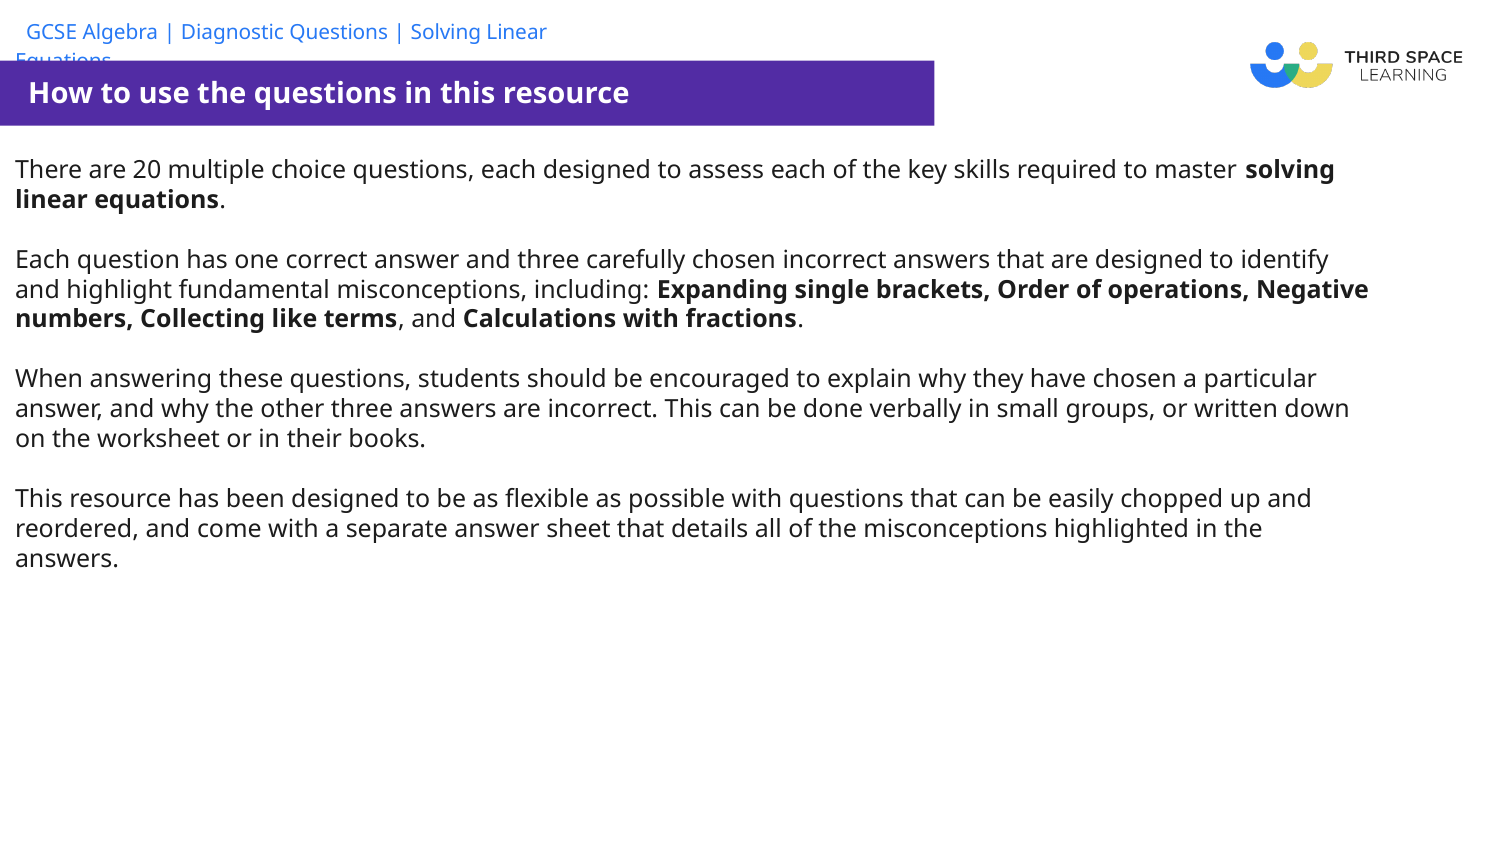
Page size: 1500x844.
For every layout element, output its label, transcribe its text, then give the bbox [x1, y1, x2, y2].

picture [1250, 33, 1465, 99]
text_box There are 20 multiple choice questions, each designed to assess each of the key skills required to master solving linear equations. Each question has one correct answer and three carefully chosen incorrect answers that are designed to identify and highlight fundamental misconceptions, including: Expanding single brackets, Order of operations, Negative numbers, Collecting like terms, and Calculations with fractions. When answering these questions, students should be encouraged to explain why they have chosen a particular answer, and why the other three answers are incorrect. This can be done verbally in small groups, or written down on the worksheet or in their books. This resource has been designed to be as flexible as possible with questions that can be easily chopped up and reordered, and come with a separate answer sheet that details all of the misconceptions highlighted in the answers. [0, 135, 1390, 709]
text_box How to use the questions in this resource [13, 59, 658, 125]
